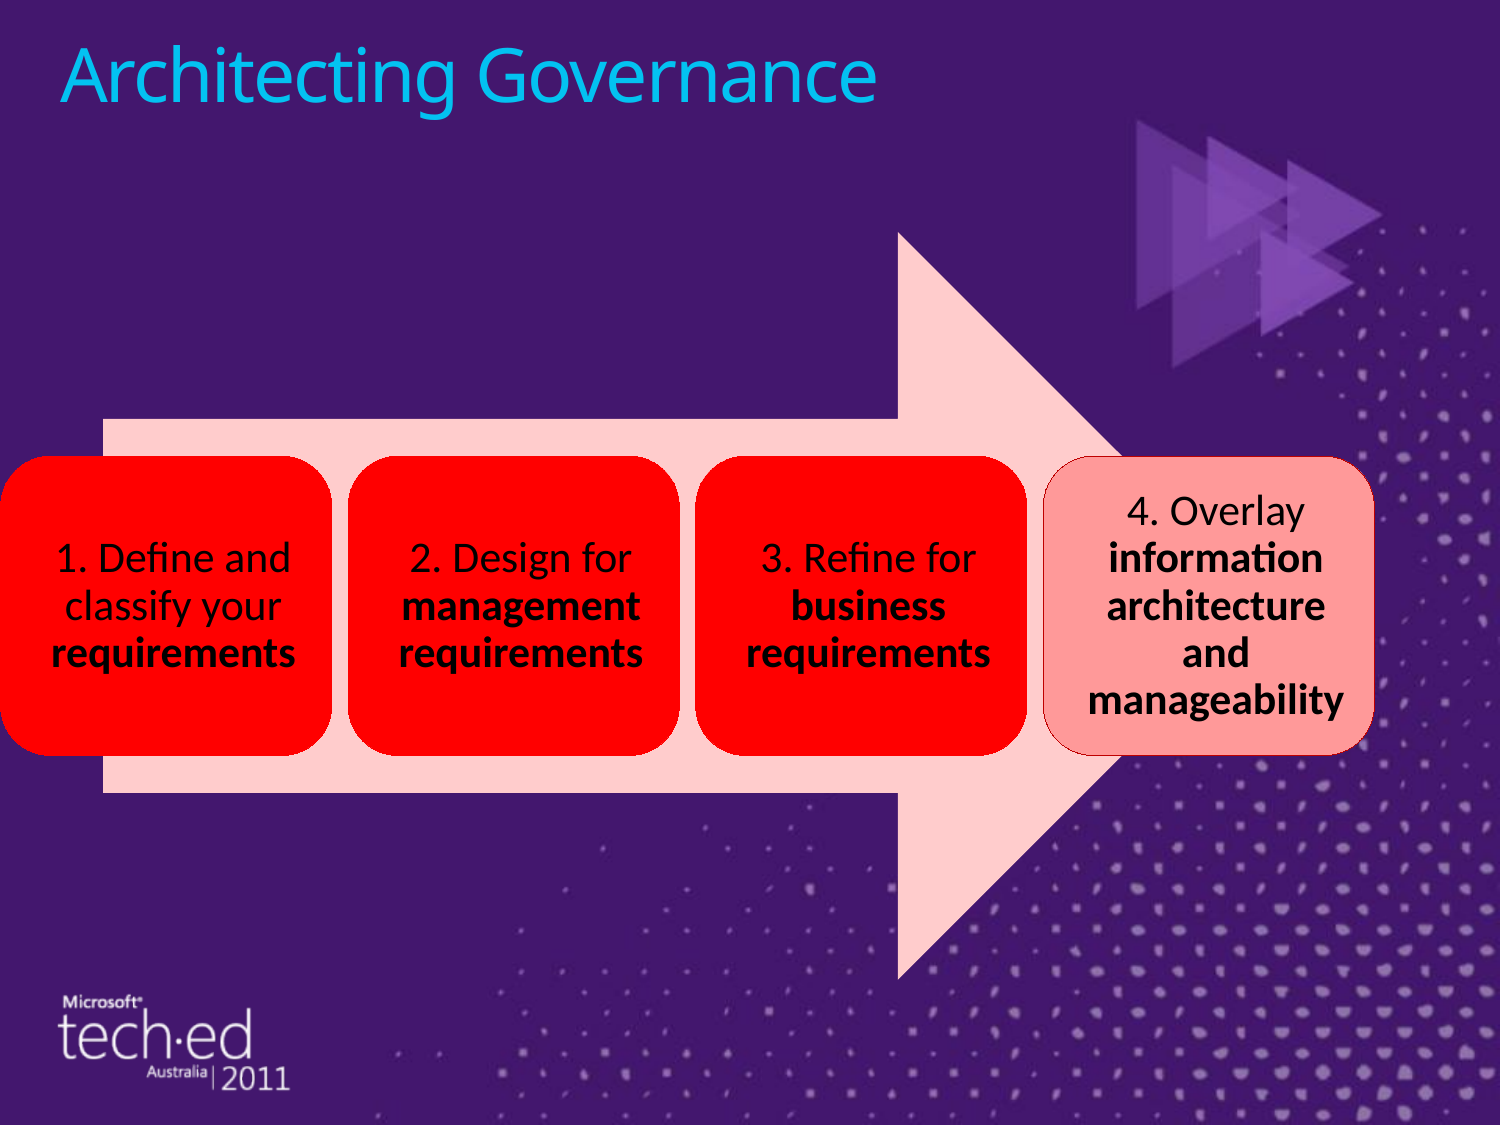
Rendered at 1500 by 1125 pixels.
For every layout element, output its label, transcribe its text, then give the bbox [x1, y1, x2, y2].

title Architecting Governance [60, 37, 1440, 120]
picture [0, 0, 1500, 1125]
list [0, 231, 1376, 981]
